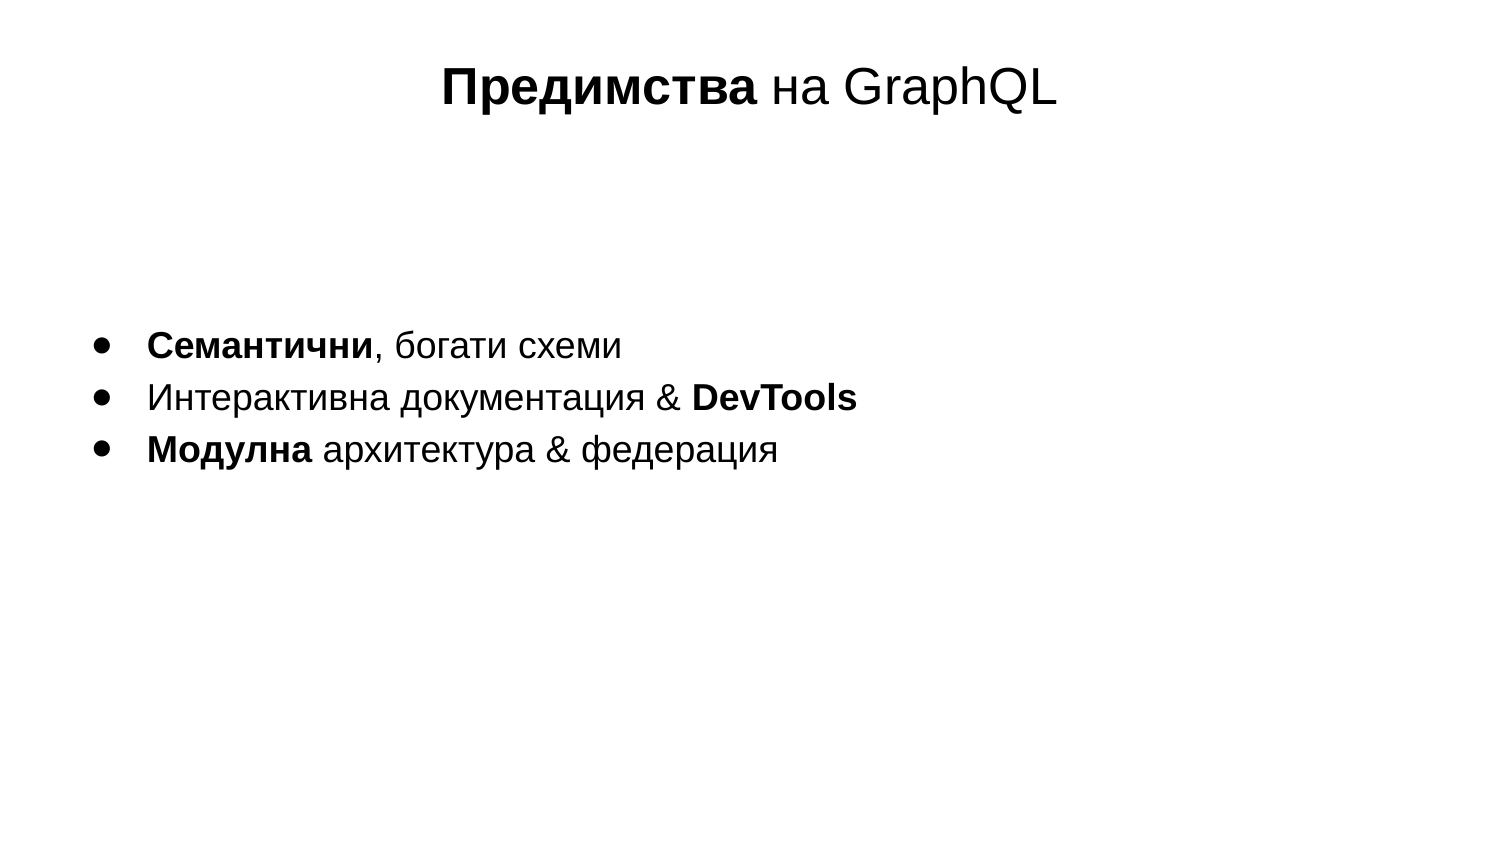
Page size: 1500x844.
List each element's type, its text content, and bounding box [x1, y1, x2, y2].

title Предимства на GraphQL [51, 14, 1449, 153]
text_box Семантични, богати схеми Интерактивна документация & DevTools Модулна архитектура & федерация [56, 299, 1443, 728]
